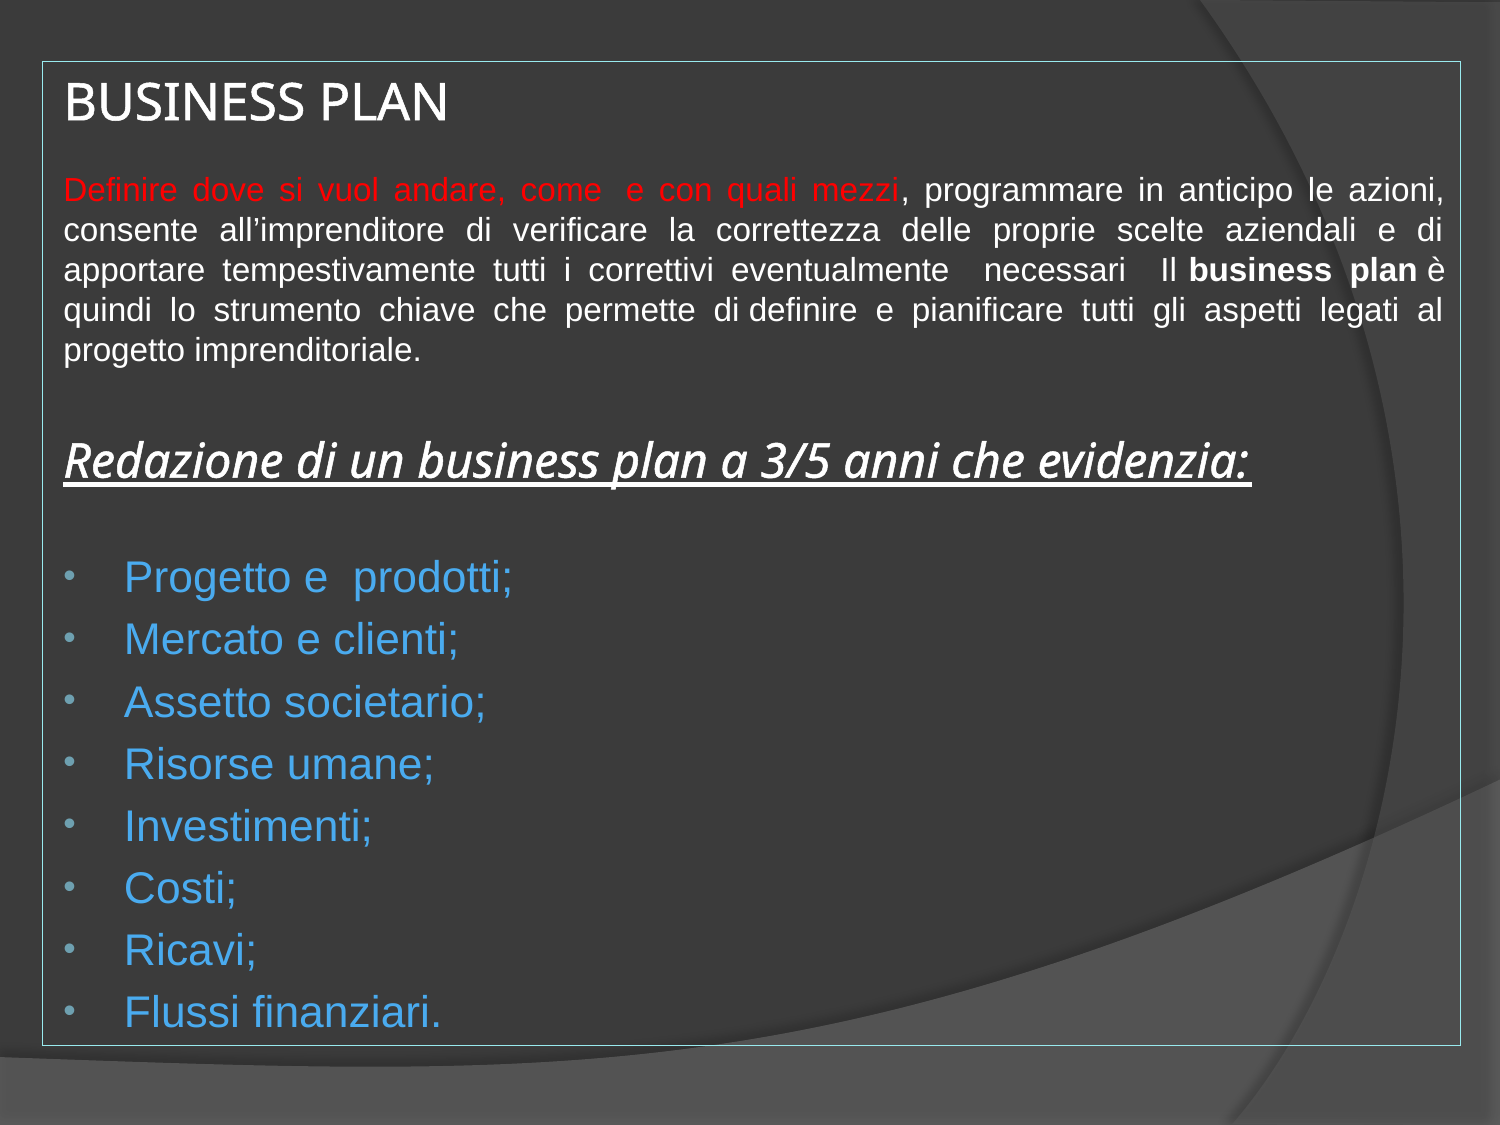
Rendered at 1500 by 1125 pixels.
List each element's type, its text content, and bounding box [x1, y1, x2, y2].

list BUSINESS PLAN Definire dove si vuol andare, come e con quali mezzi, programmare in anticipo le azioni, consente all’imprenditore di verificare la correttezza delle proprie scelte aziendali e di apportare tempestivamente tutti i correttivi eventualmente necessari Il business plan è quindi lo strumento chiave che permette di definire e pianificare tutti gli aspetti legati al progetto imprenditoriale. Redazione di un business plan a 3/5 anni che evidenzia: Progetto e prodotti; Mercato e clienti; Assetto societario; Risorse umane; Investimenti; Costi; Ricavi; Flussi finanziari. [42, 61, 1461, 1046]
